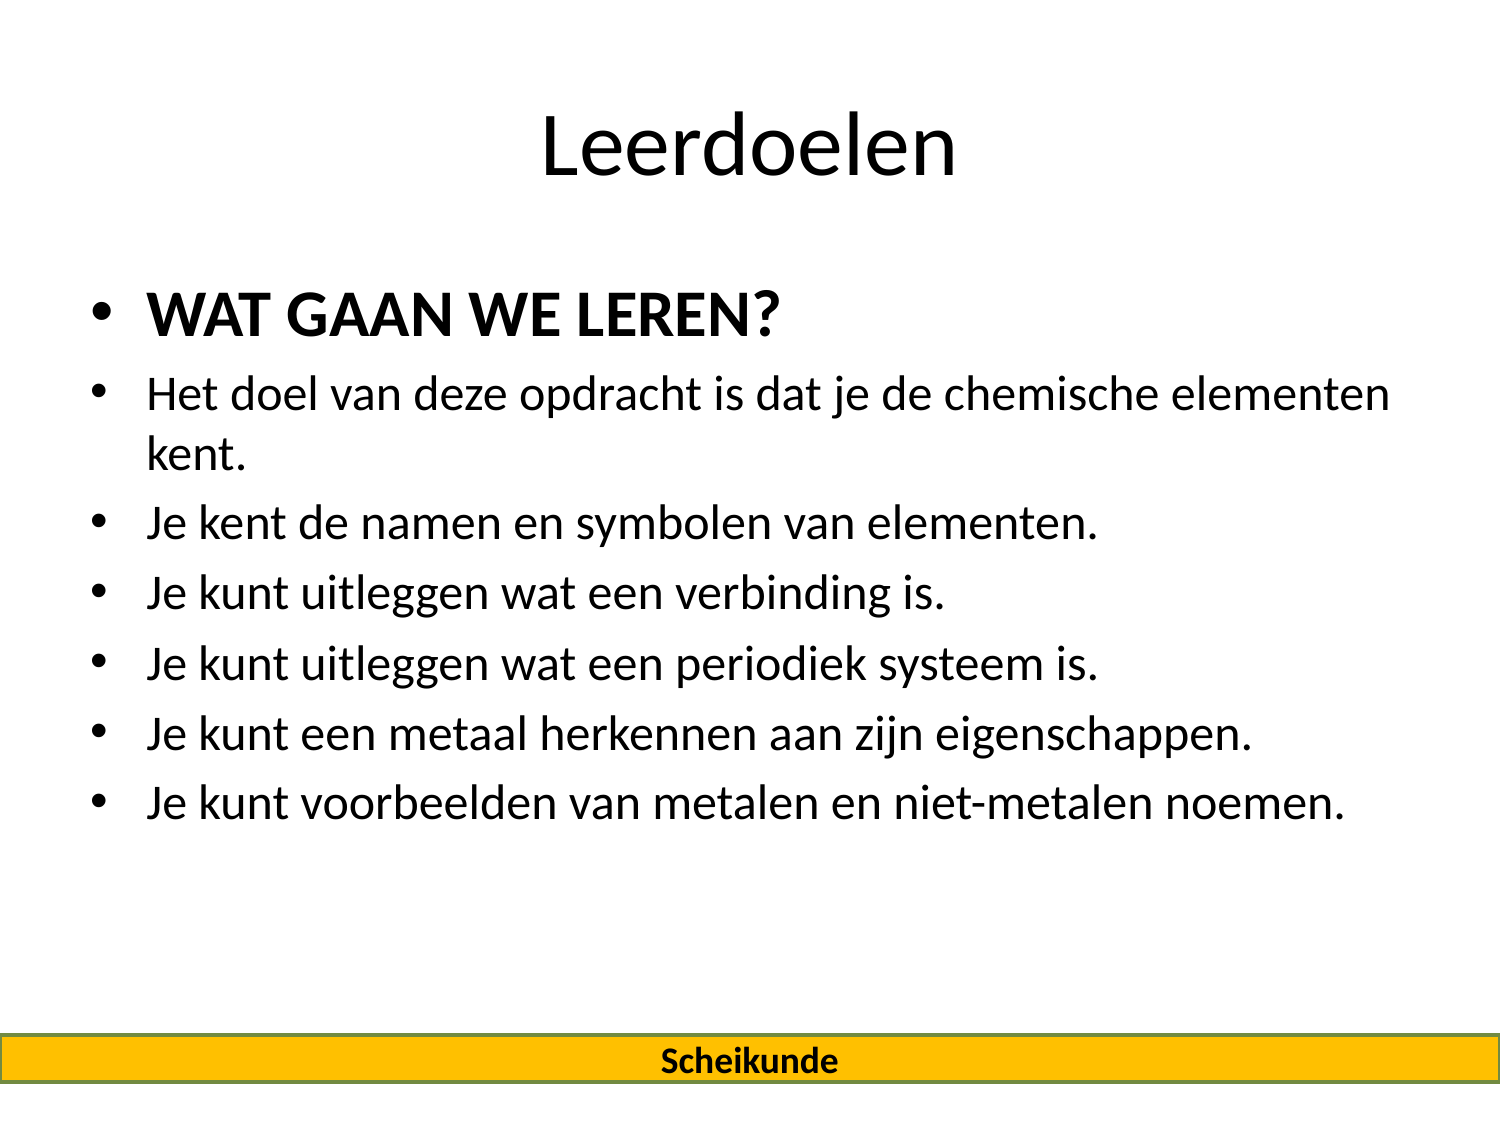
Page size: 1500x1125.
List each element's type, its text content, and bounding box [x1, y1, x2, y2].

text_box Scheikunde [0, 1033, 1500, 1084]
list WAT GAAN WE LEREN? Het doel van deze opdracht is dat je de chemische elementen kent. Je kent de namen en symbolen van elementen. Je kunt uitleggen wat een verbinding is. Je kunt uitleggen wat een periodiek systeem is. Je kunt een metaal herkennen aan zijn eigenschappen. Je kunt voorbeelden van metalen en niet-metalen noemen. [75, 262, 1425, 1005]
title Leerdoelen [75, 45, 1425, 233]
